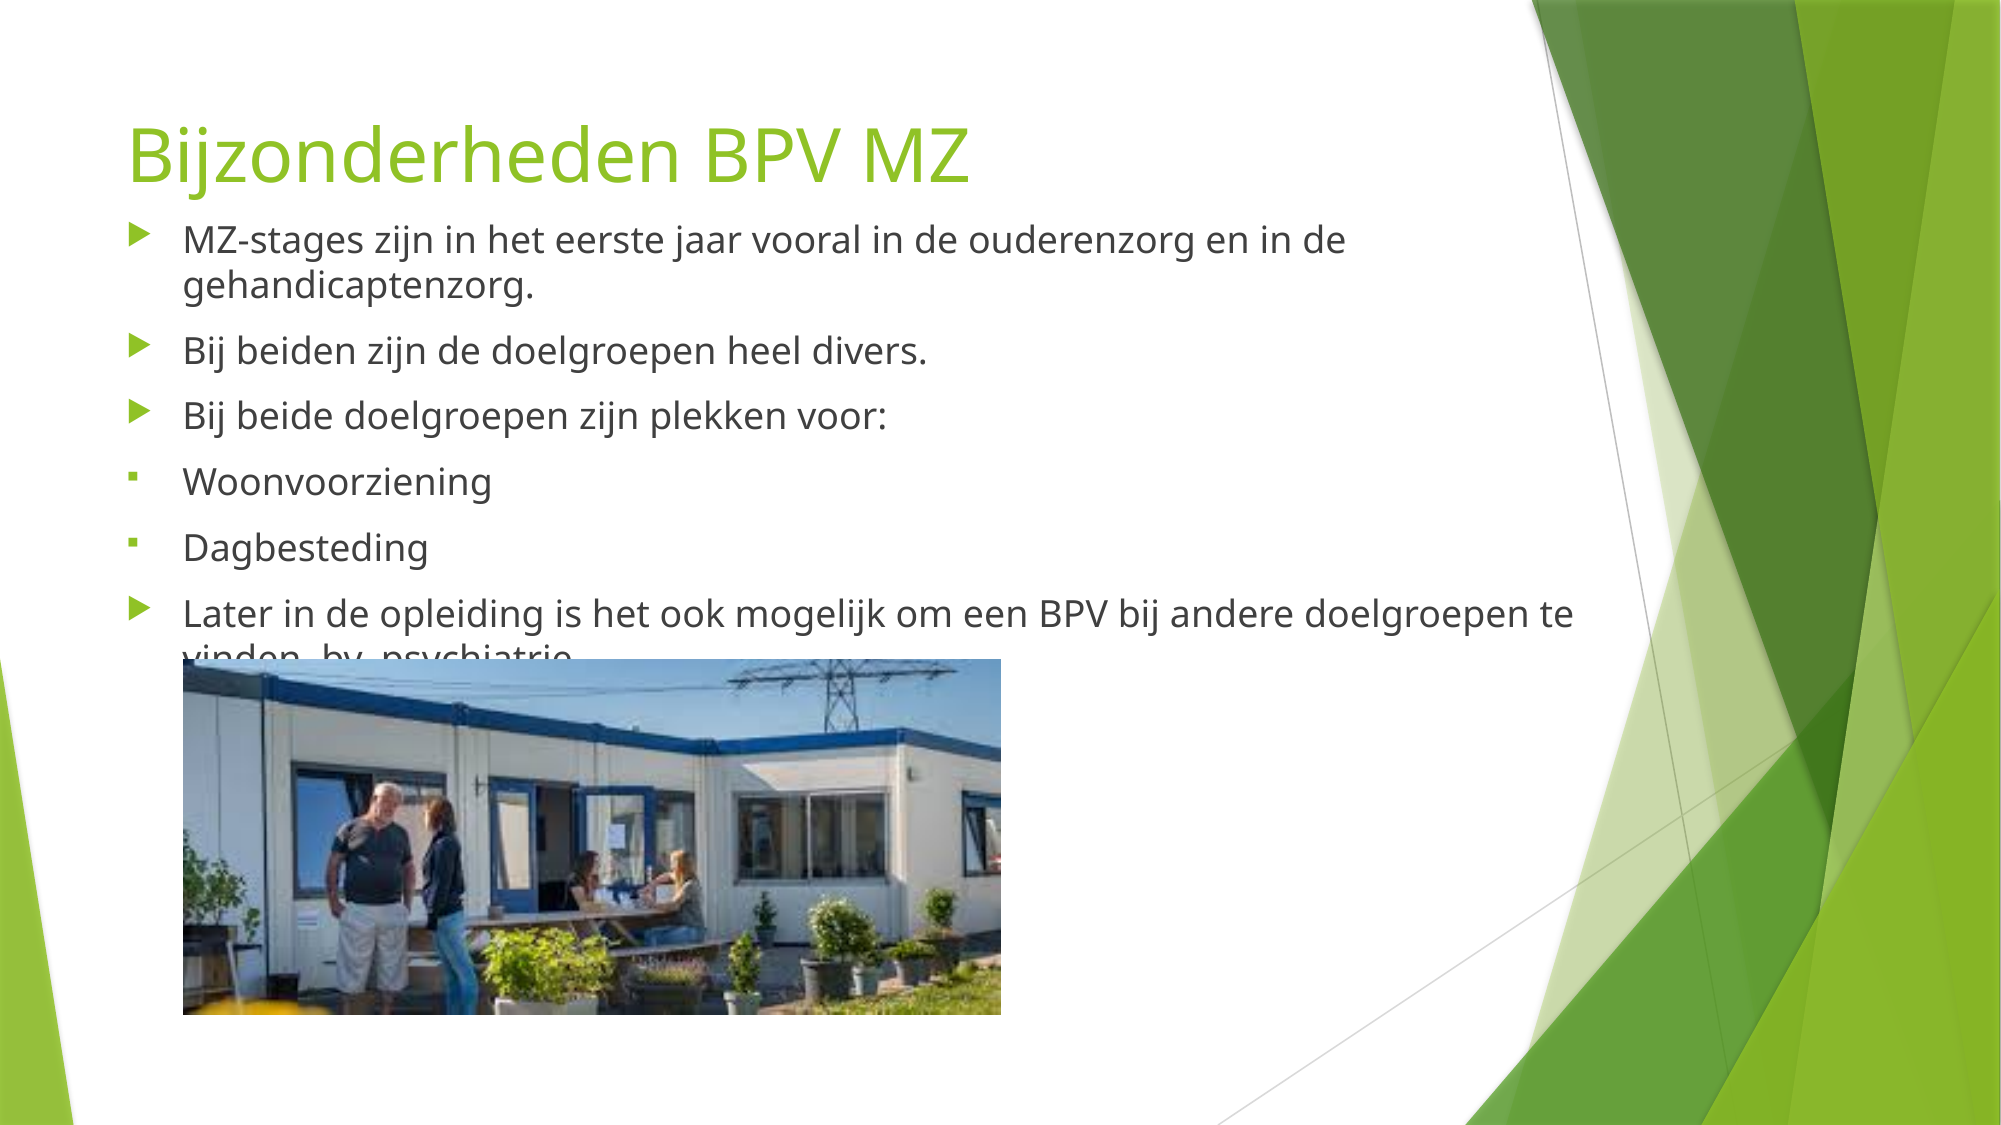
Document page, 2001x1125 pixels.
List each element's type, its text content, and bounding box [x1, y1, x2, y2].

picture [183, 658, 1002, 1016]
title Bijzonderheden BPV MZ [111, 99, 1522, 208]
list MZ-stages zijn in het eerste jaar vooral in de ouderenzorg en in de gehandicaptenzorg. Bij beiden zijn de doelgroepen heel divers. Bij beide doelgroepen zijn plekken voor: Woonvoorziening Dagbesteding Later in de opleiding is het ook mogelijk om een BPV bij andere doelgroepen te vinden, bv. psychiatrie. [111, 208, 1674, 1125]
